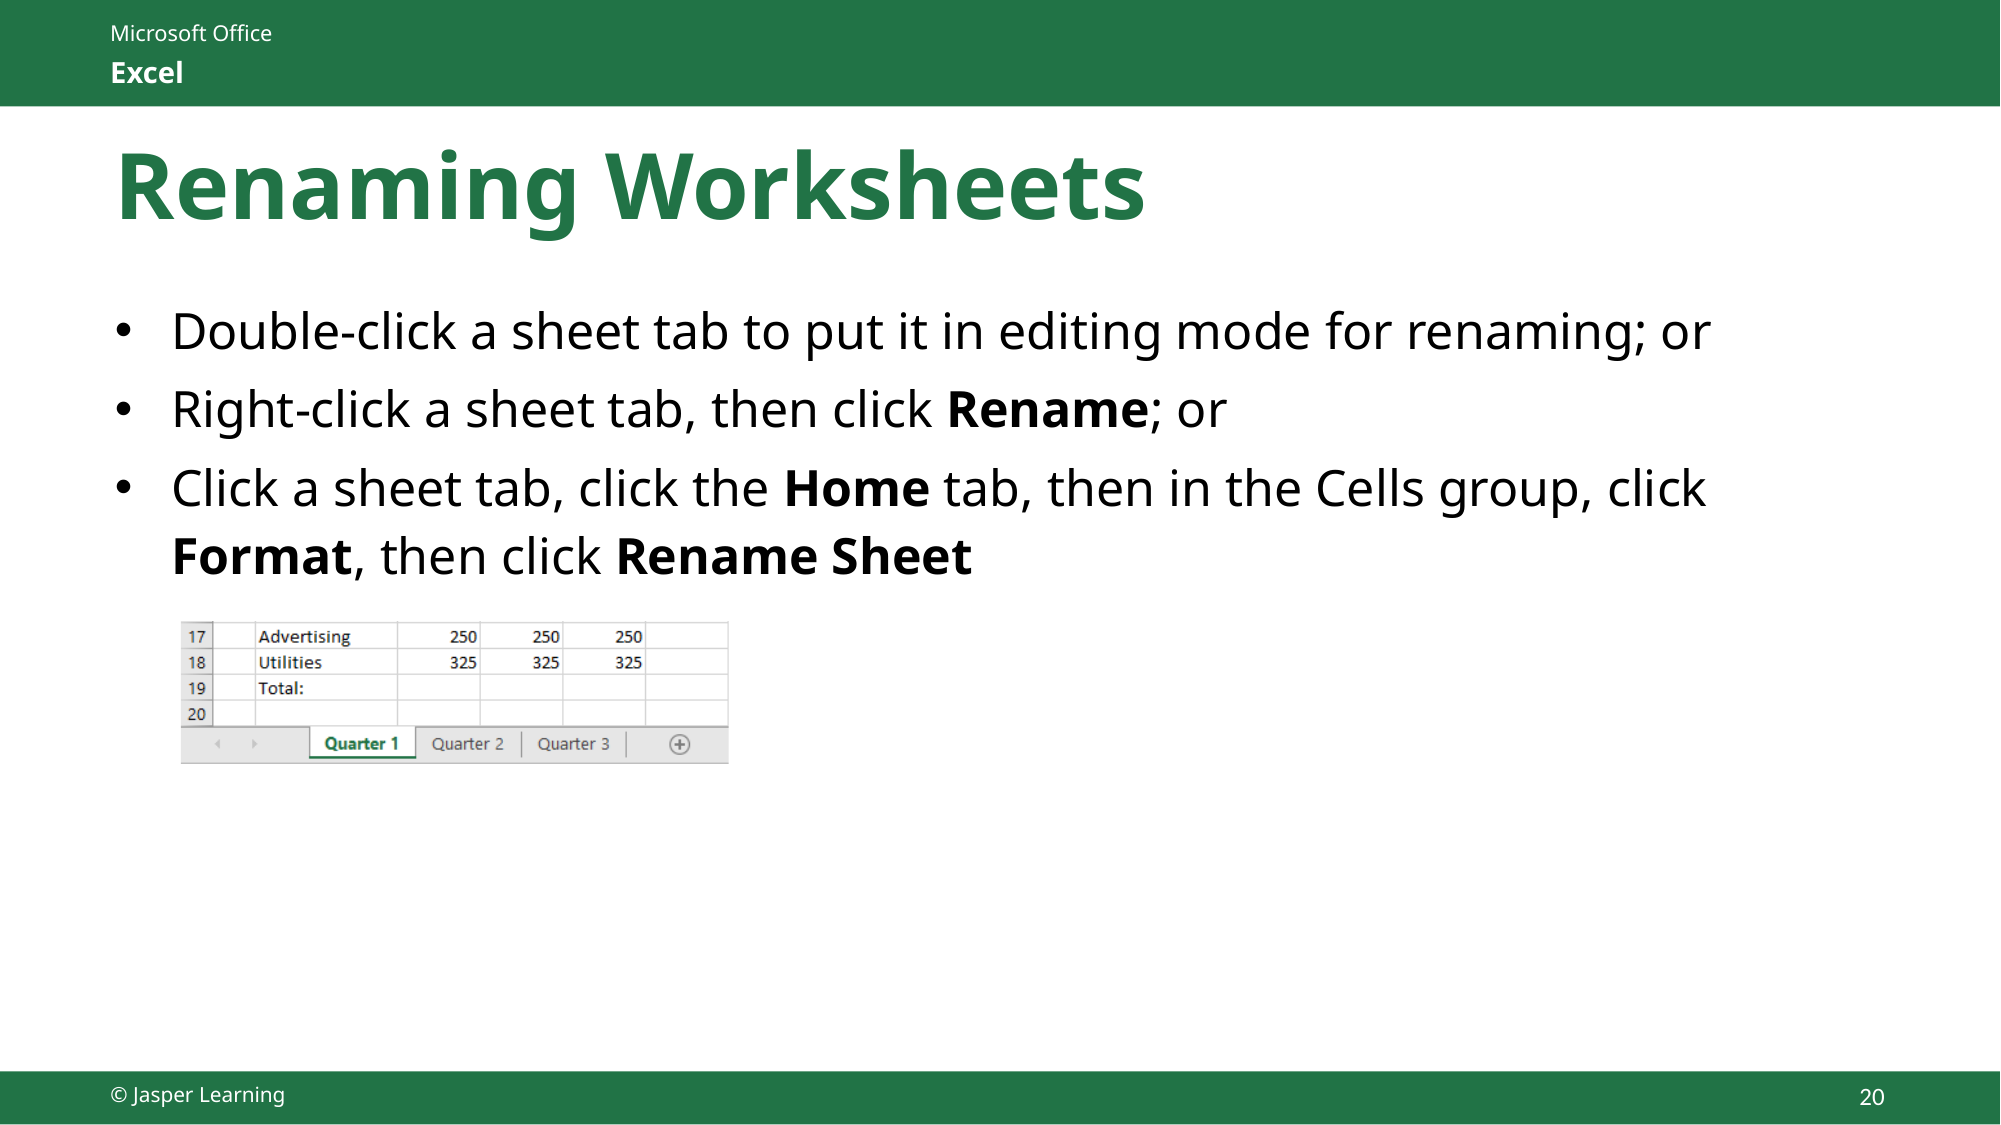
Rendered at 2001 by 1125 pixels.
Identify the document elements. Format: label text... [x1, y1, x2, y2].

footer © Jasper Learning [95, 1065, 729, 1125]
picture [180, 620, 729, 764]
title Renaming Worksheets [99, 118, 1866, 248]
slide_number 20 [1433, 1065, 1900, 1125]
list Double-click a sheet tab to put it in editing mode for renaming; or Right-click a sheet tab, then click Rename; or Click a sheet tab, click the Home tab, then in the Cells group, click Format, then click Rename Sheet [99, 283, 1900, 1026]
